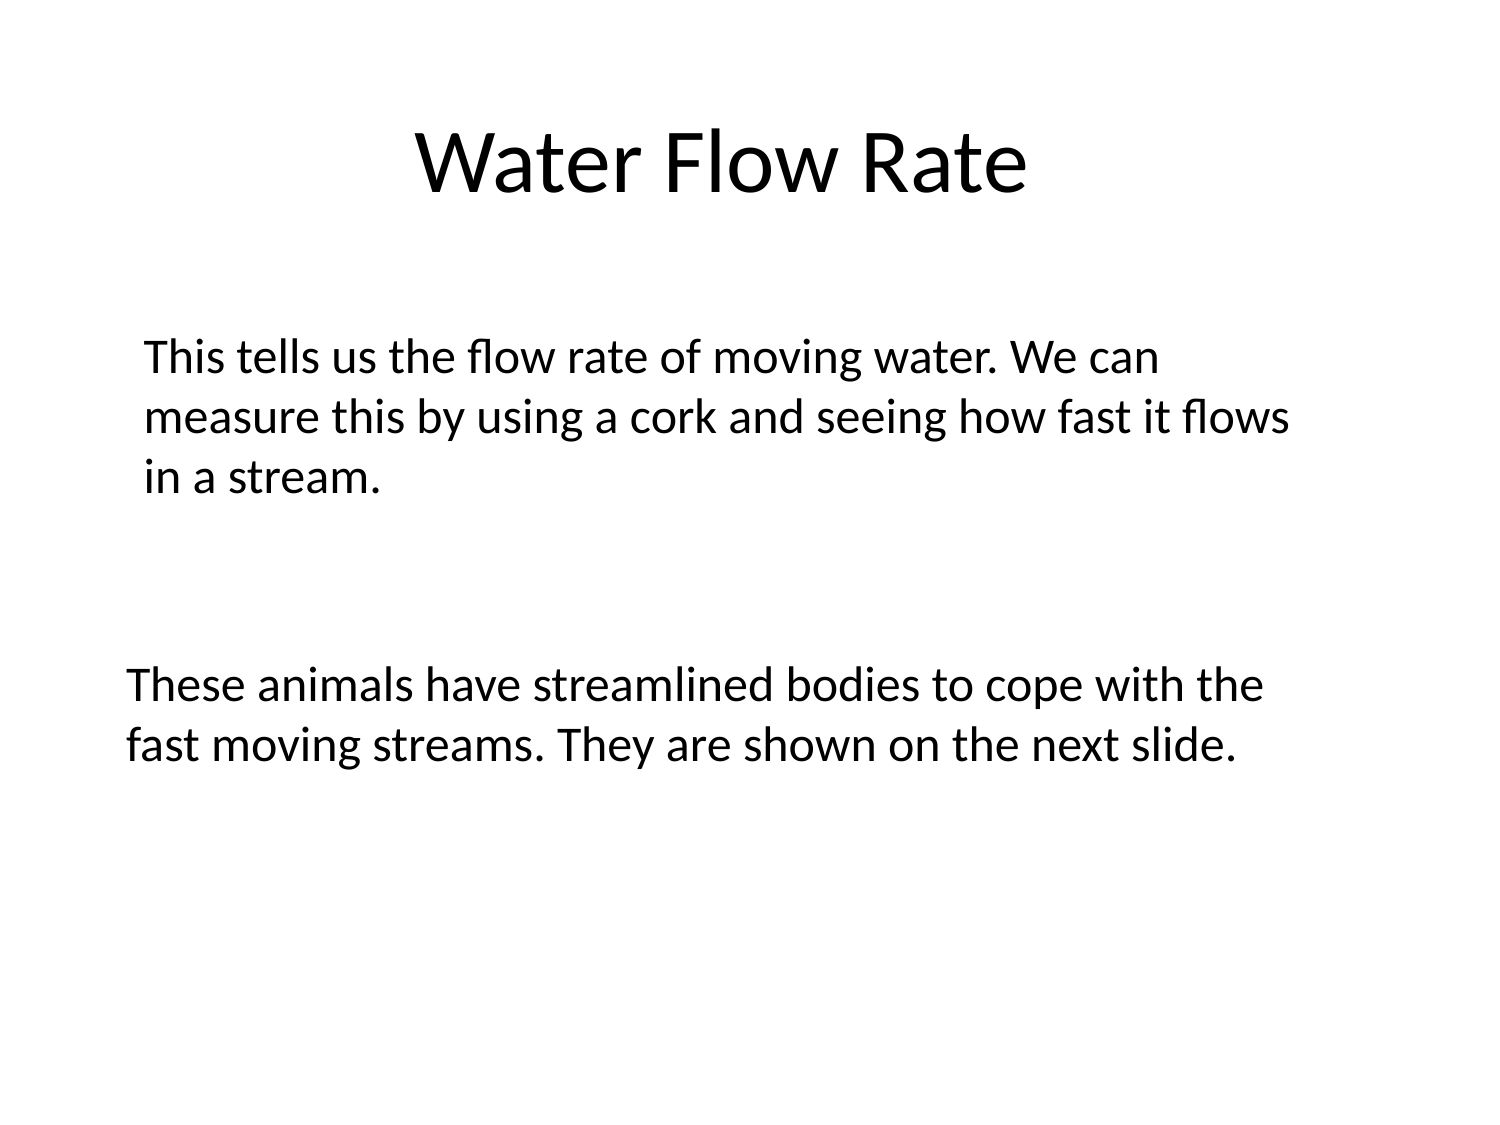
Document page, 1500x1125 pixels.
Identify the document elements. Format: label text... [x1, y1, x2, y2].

text_box This tells us the flow rate of moving water. We can measure this by using a cork and seeing how fast it flows in a stream. [128, 316, 1322, 512]
text_box Water Flow Rate [46, 93, 1397, 282]
text_box These animals have streamlined bodies to cope with the fast moving streams. They are shown on the next slide. [111, 644, 1291, 780]
